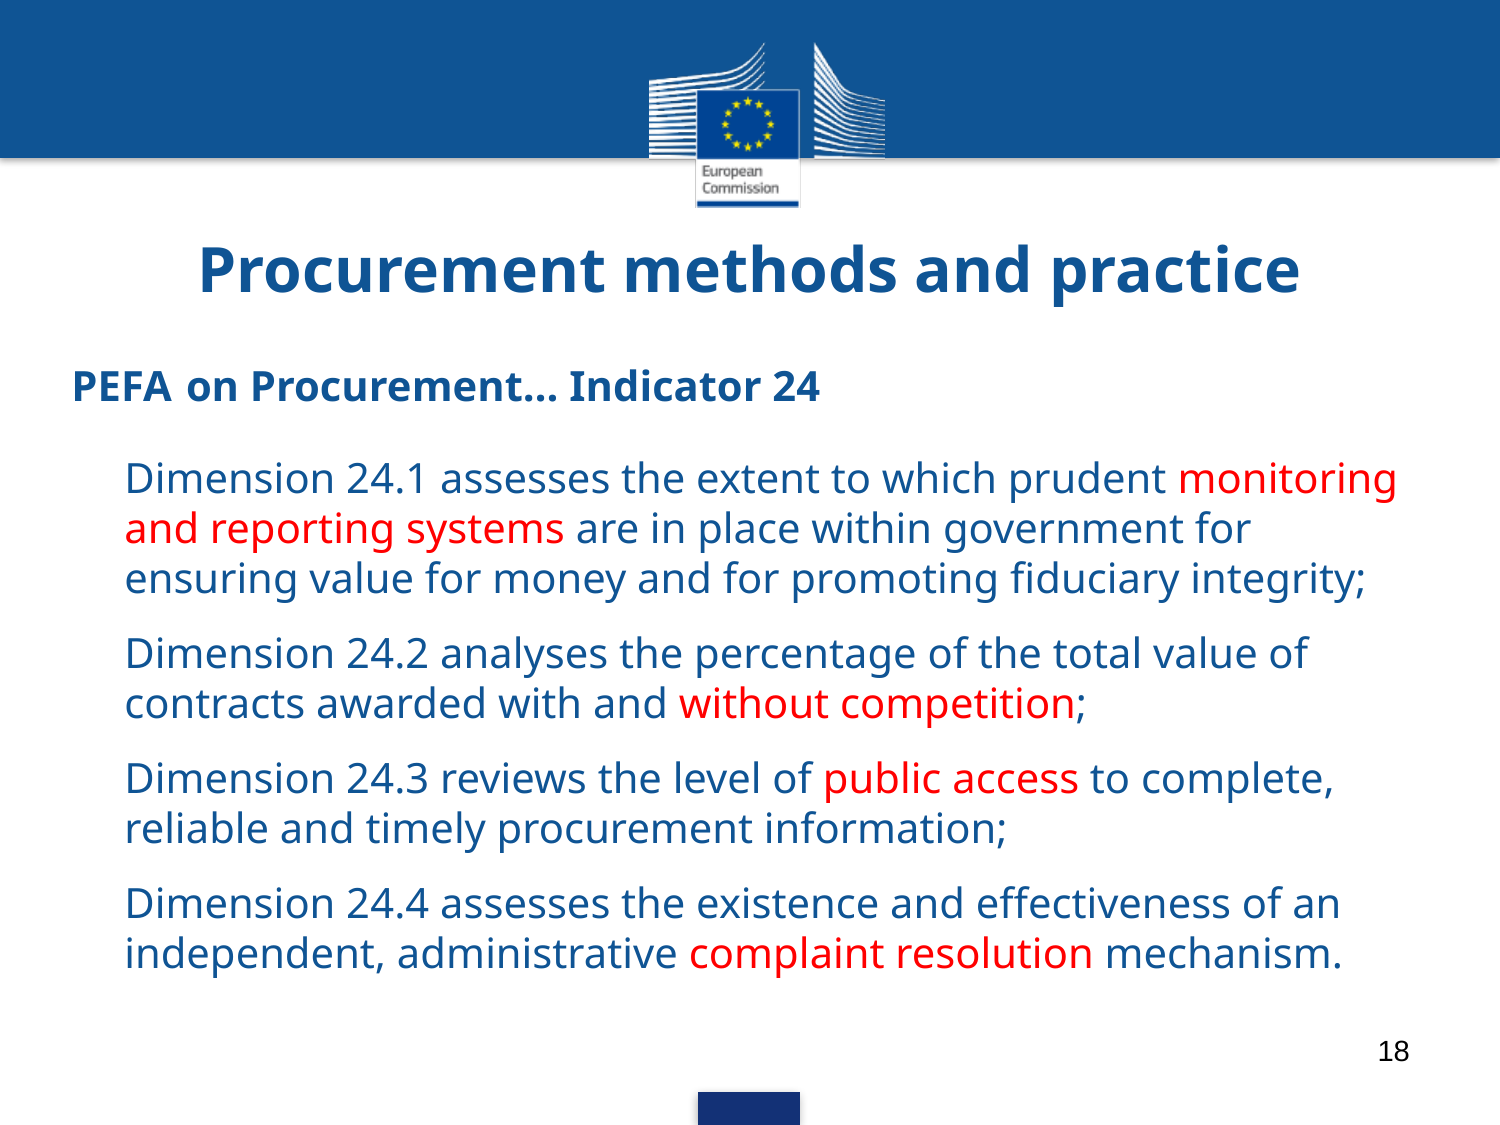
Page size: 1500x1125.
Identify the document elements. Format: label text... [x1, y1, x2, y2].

text_box PEFA on Procurement… Indicator 24 [0, 326, 1498, 433]
list Dimension 24.1 assesses the extent to which prudent monitoring and reporting systems are in place within government for ensuring value for money and for promoting fiduciary integrity; Dimension 24.2 analyses the percentage of the total value of contracts awarded with and without competition; Dimension 24.3 reviews the level of public access to complete, reliable and timely procurement information; Dimension 24.4 assesses the existence and effectiveness of an independent, administrative complaint resolution mechanism. [53, 444, 1447, 1083]
slide_number 18 [1074, 1024, 1426, 1103]
text_box Procurement methods and practice [0, 222, 1500, 313]
picture [649, 42, 885, 208]
